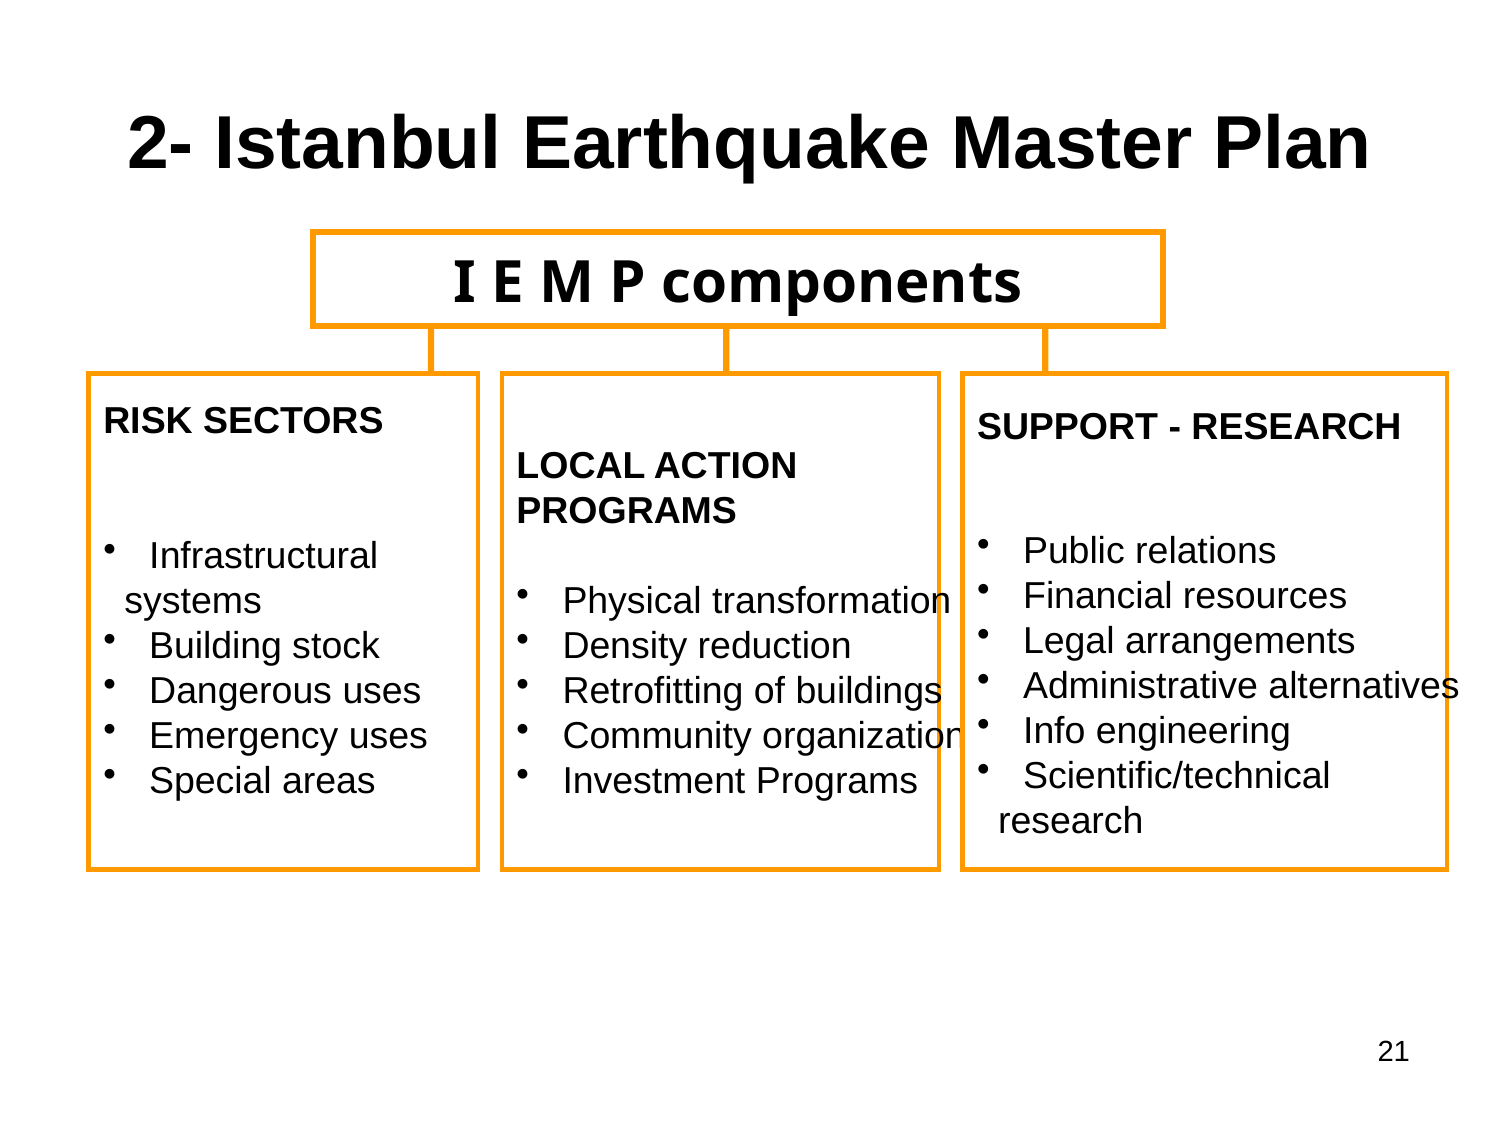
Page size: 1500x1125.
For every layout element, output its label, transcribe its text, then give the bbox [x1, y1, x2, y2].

slide_number 21 [1074, 1024, 1426, 1103]
title 2- Istanbul Earthquake Master Plan [74, 44, 1426, 233]
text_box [88, 231, 1448, 870]
